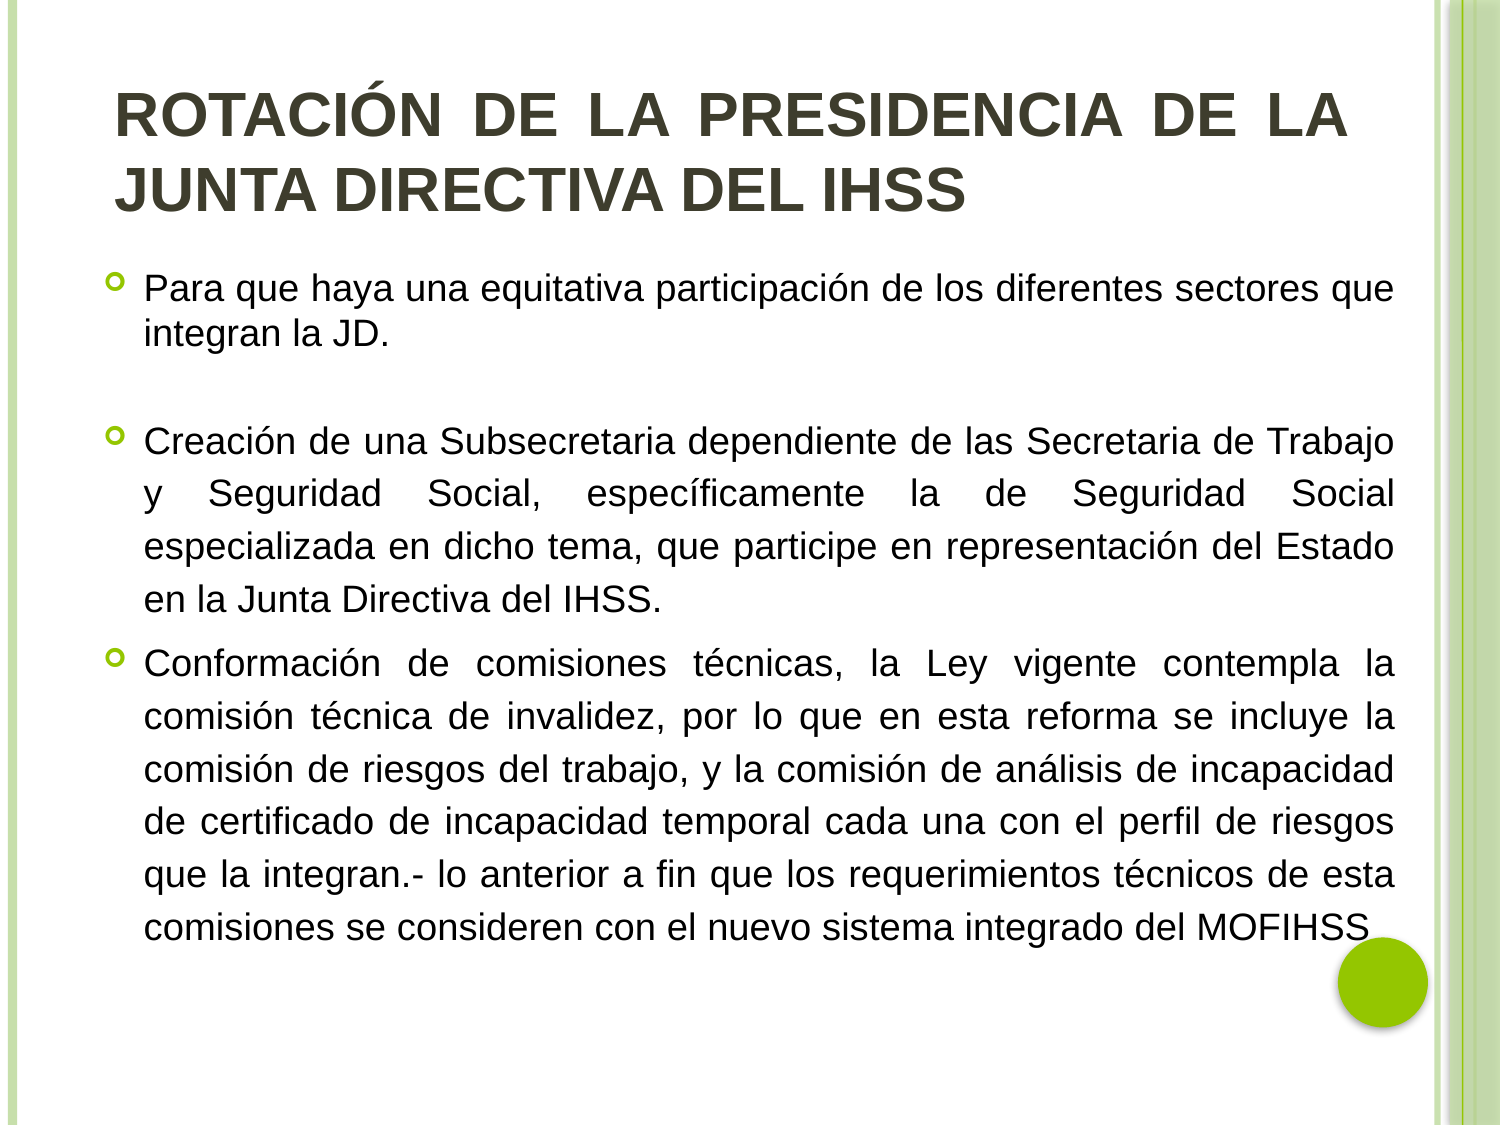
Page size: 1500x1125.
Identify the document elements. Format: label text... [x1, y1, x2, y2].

title Rotación de la presidencia de la junta directiva del IHSS [100, 19, 1365, 232]
list Para que haya una equitativa participación de los diferentes sectores que integran la JD. Creación de una Subsecretaria dependiente de las Secretaria de Trabajo y Seguridad Social, específicamente la de Seguridad Social especializada en dicho tema, que participe en representación del Estado en la Junta Directiva del IHSS. Conformación de comisiones técnicas, la Ley vigente contempla la comisión técnica de invalidez, por lo que en esta reforma se incluye la comisión de riesgos del trabajo, y la comisión de análisis de incapacidad de certificado de incapacidad temporal cada una con el perfil de riesgos que la integran.- lo anterior a fin que los requerimientos técnicos de esta comisiones se consideren con el nuevo sistema integrado del MOFIHSS [88, 255, 1412, 1012]
